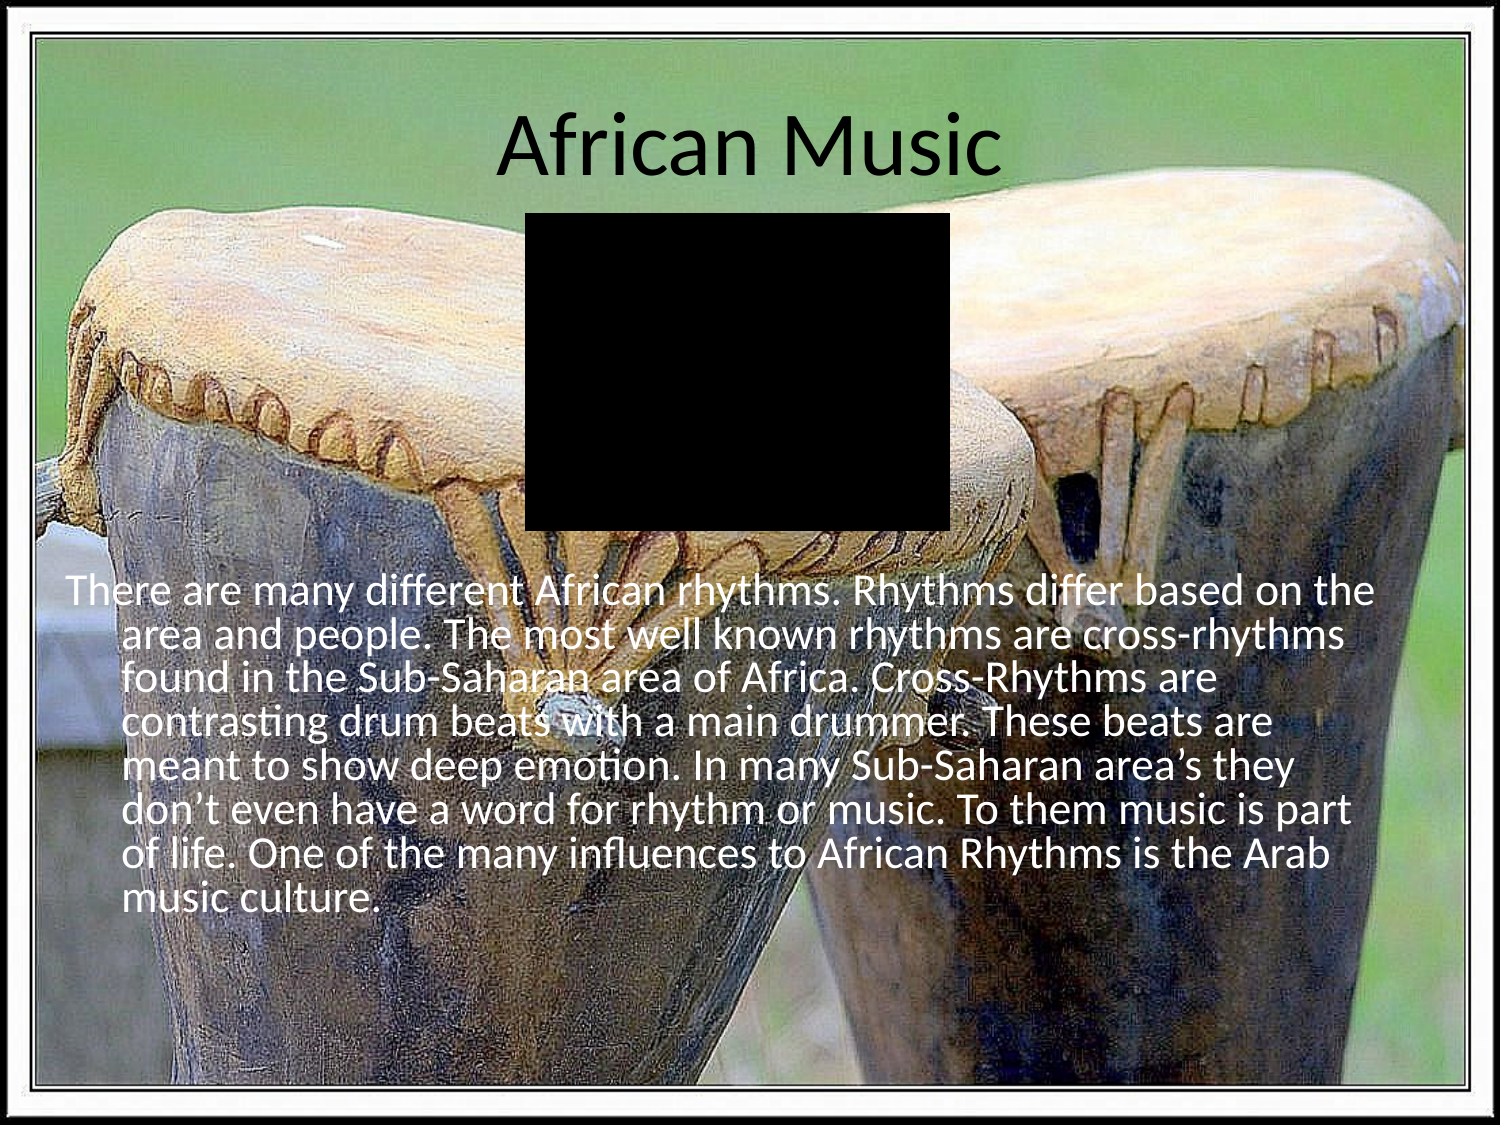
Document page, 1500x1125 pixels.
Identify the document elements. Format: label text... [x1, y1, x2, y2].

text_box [524, 212, 951, 532]
picture [0, 0, 1500, 1125]
title African Music [74, 44, 1426, 233]
list There are many different African rhythms. Rhythms differ based on the area and people. The most well known rhythms are cross-rhythms found in the Sub-Saharan area of Africa. Cross-Rhythms are contrasting drum beats with a main drummer. These beats are meant to show deep emotion. In many Sub-Saharan area’s they don’t even have a word for rhythm or music. To them music is part of life. One of the many influences to African Rhythms is the Arab music culture. [49, 562, 1413, 1013]
